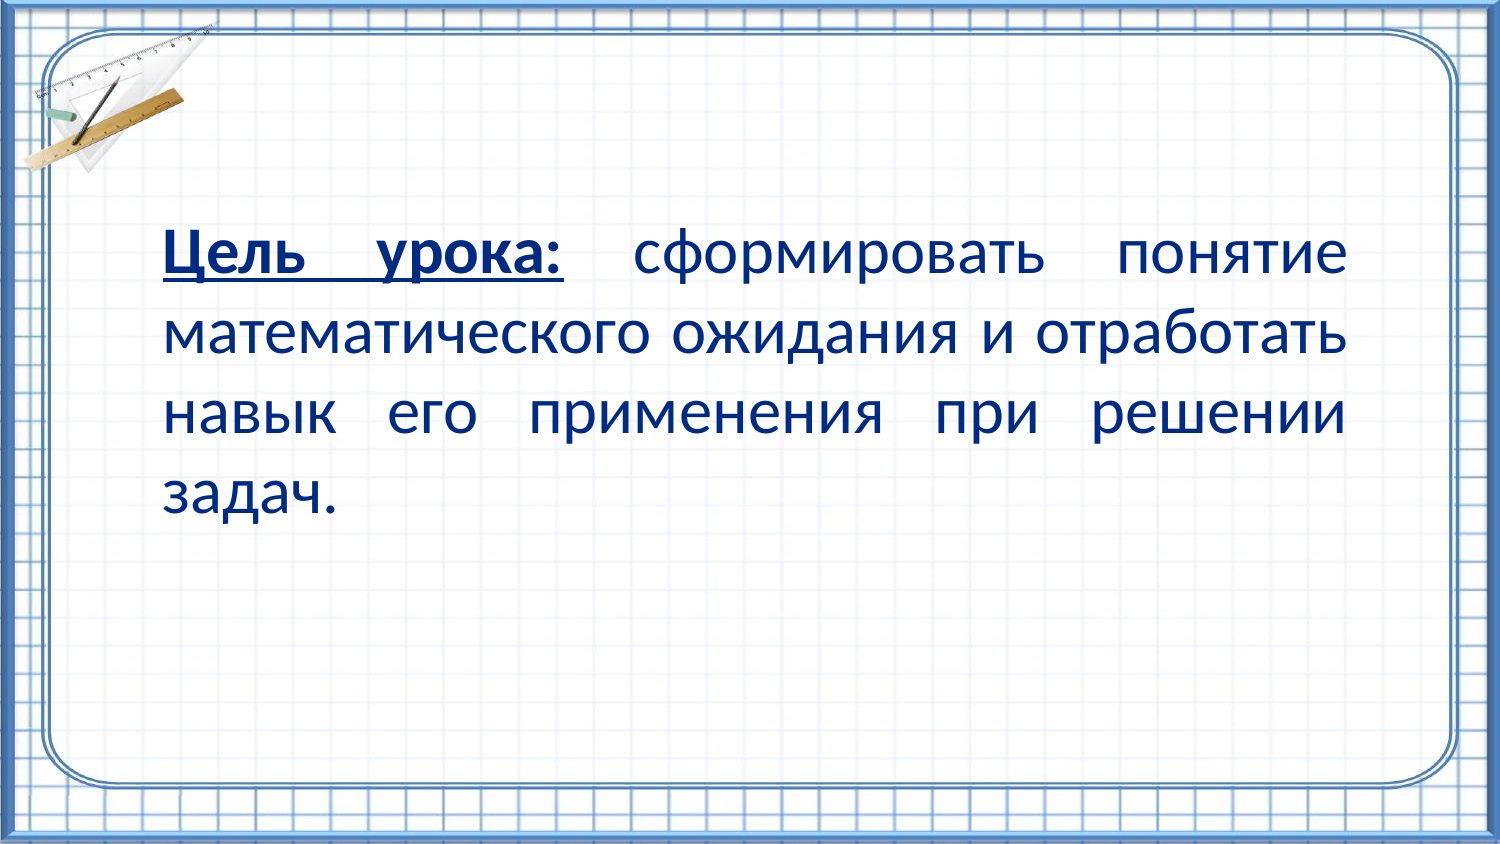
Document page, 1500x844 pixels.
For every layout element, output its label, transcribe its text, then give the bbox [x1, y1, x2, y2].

text_box Цель урока: сформировать понятие математического ожидания и отработать навык его применения при решении задач. [147, 199, 1365, 534]
picture [0, 0, 1500, 844]
